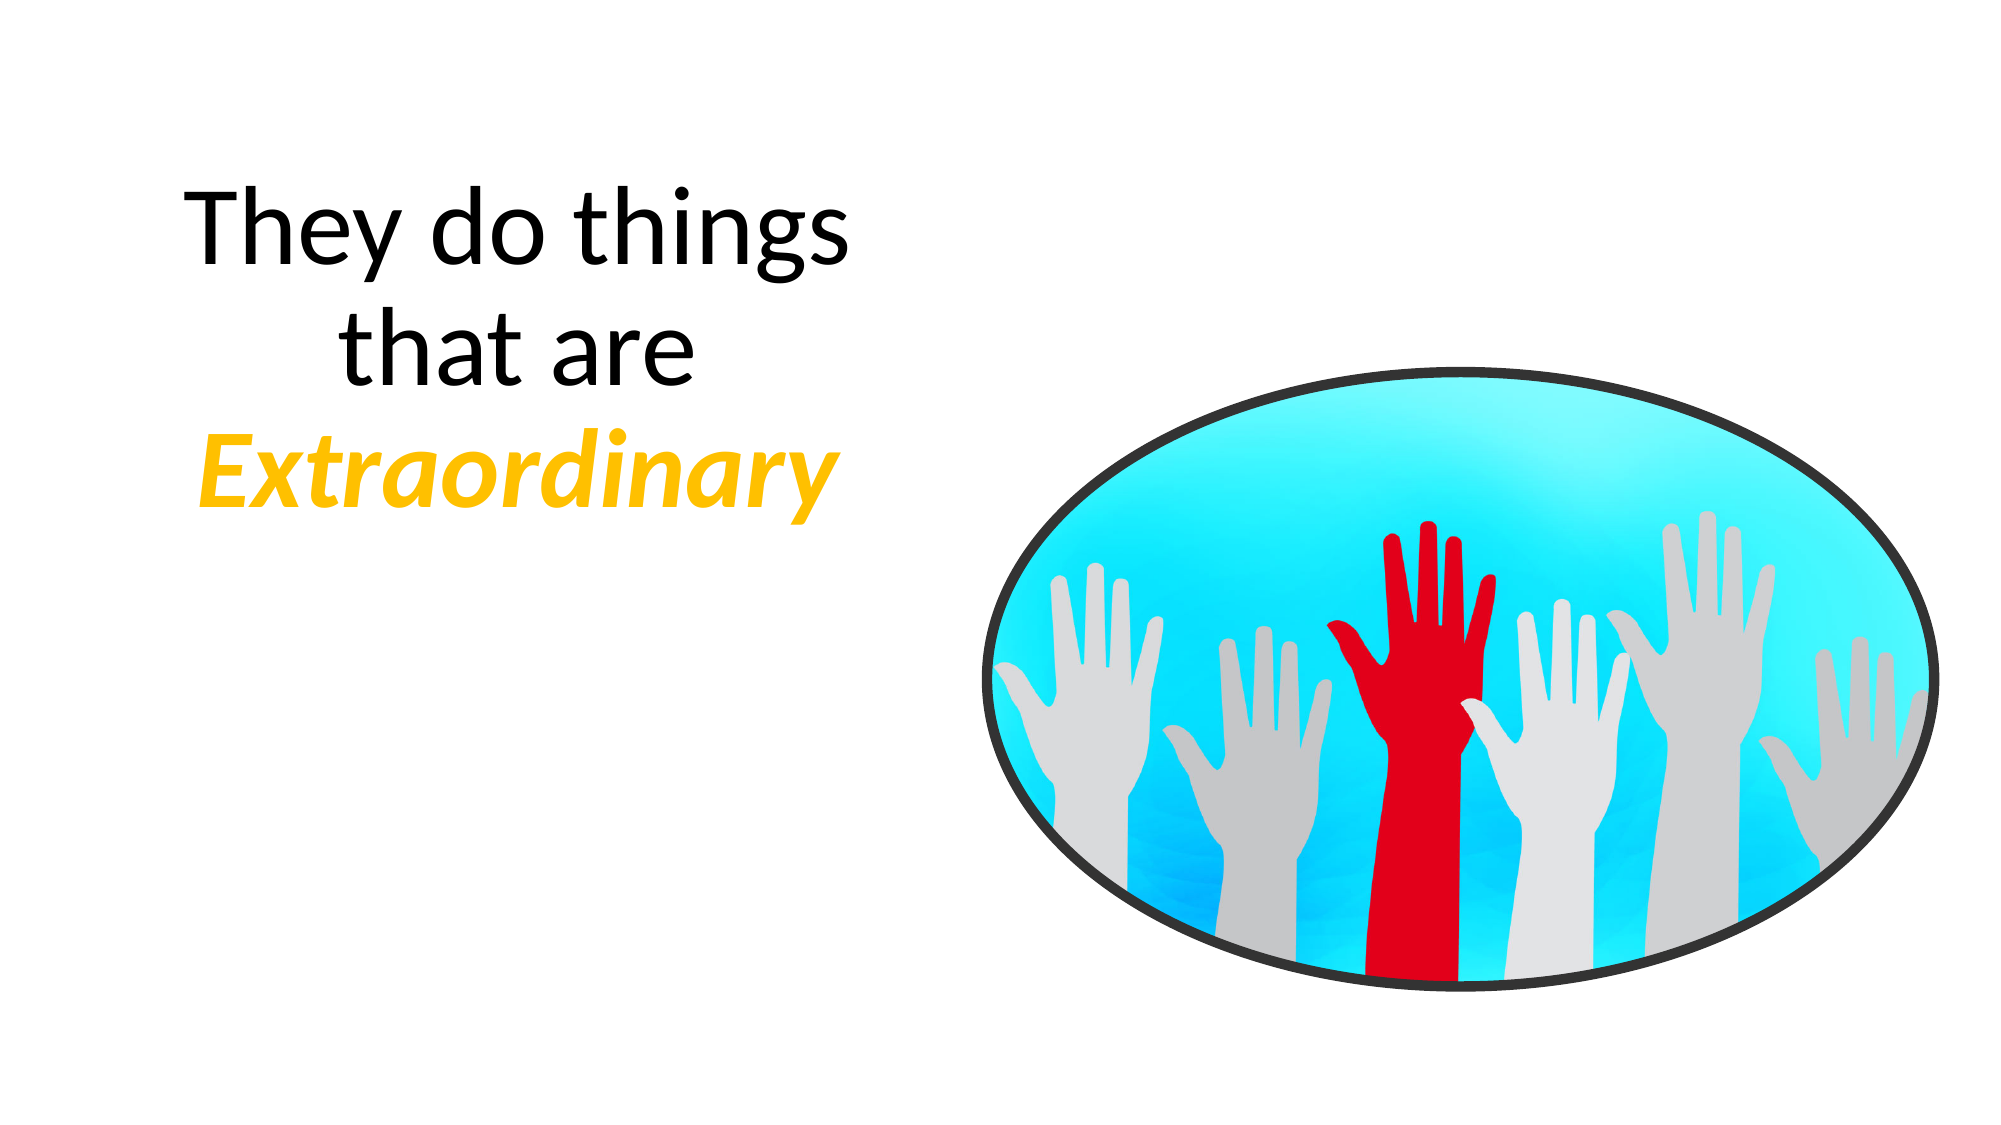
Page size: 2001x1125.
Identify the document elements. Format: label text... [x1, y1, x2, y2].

list They do things that are Extraordinary [112, 159, 924, 814]
picture [986, 372, 1935, 987]
